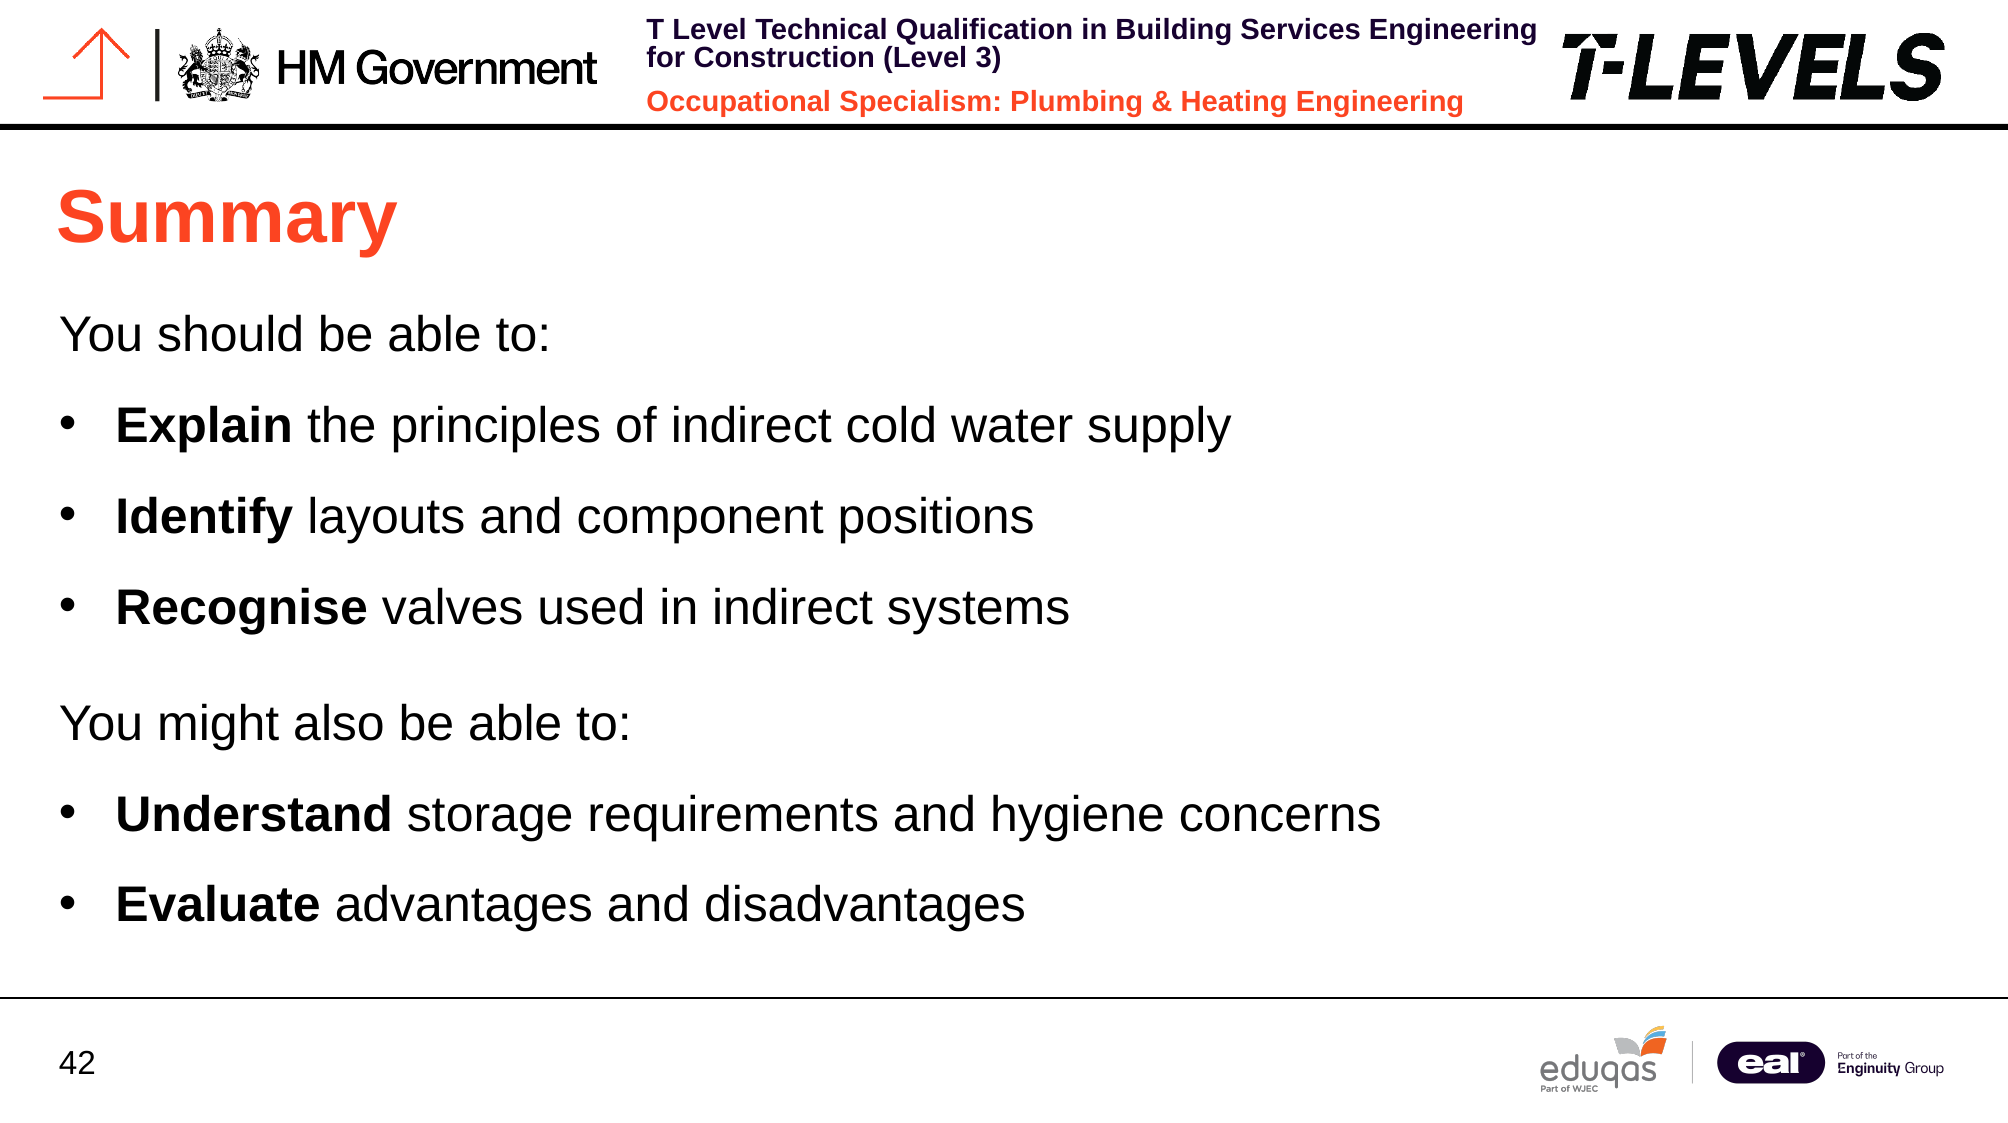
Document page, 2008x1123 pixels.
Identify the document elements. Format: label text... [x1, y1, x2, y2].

picture [1535, 1021, 1949, 1097]
picture [155, 28, 597, 102]
title Summary [41, 111, 1949, 314]
picture [38, 27, 136, 100]
list You should be able to: Explain the principles of indirect cold water supply Identify layouts and component positions Recognise valves used in indirect systems You might also be able to: Understand storage requirements and hygiene concerns Evaluate advantages and disadvantages [59, 295, 1949, 975]
picture [1543, 25, 1964, 108]
